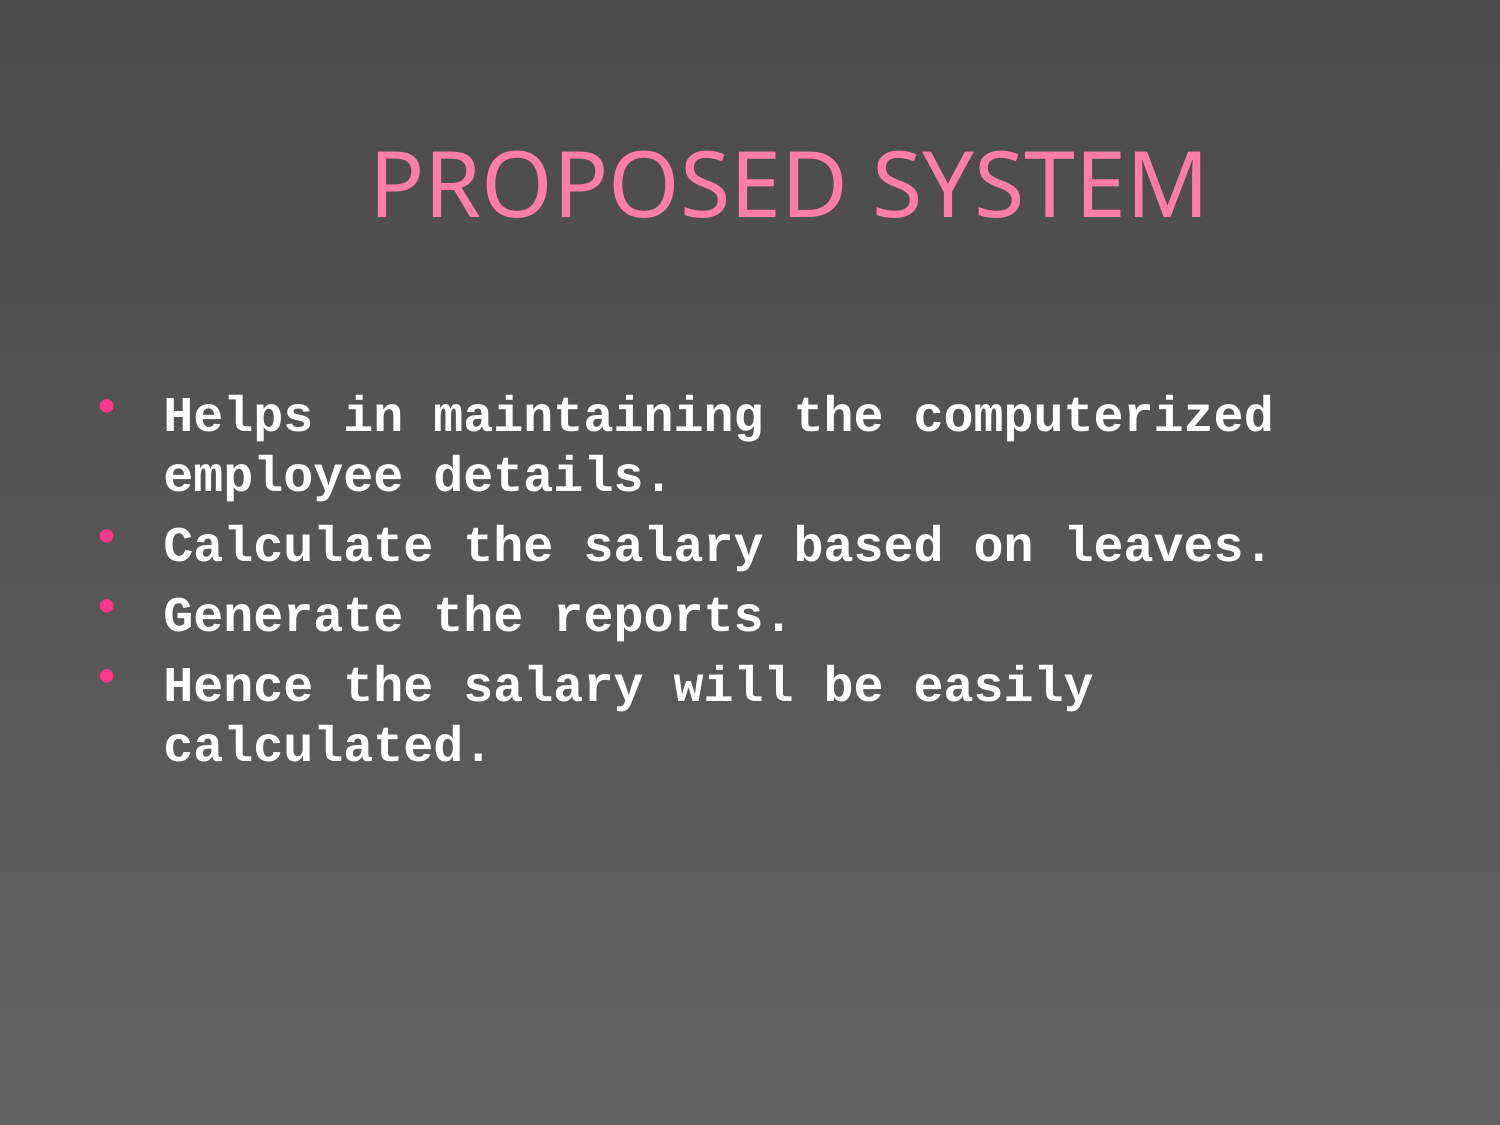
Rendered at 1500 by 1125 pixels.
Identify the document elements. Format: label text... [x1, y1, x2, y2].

list Helps in maintaining the computerized employee details. Calculate the salary based on leaves. Generate the reports. Hence the salary will be easily calculated. [75, 308, 1425, 1059]
title PROPOSED SYSTEM [75, 87, 1425, 275]
